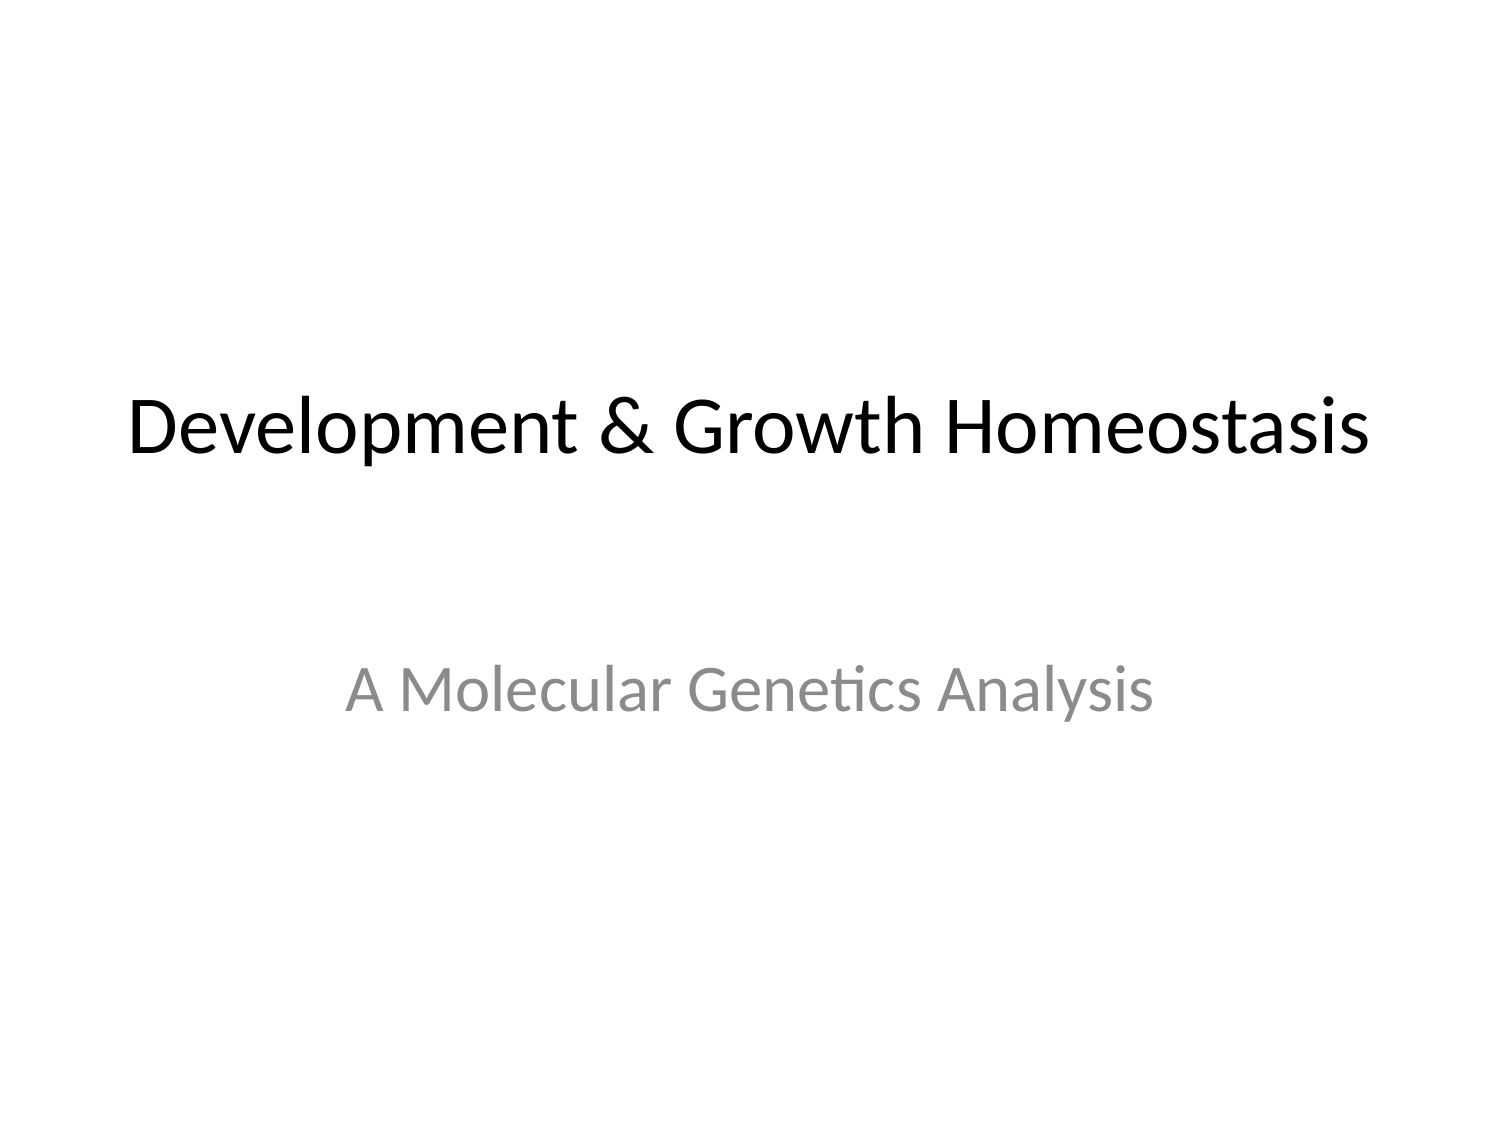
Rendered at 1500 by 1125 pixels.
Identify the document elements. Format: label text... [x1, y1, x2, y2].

title Development & Growth Homeostasis [112, 349, 1388, 591]
subtitle A Molecular Genetics Analysis [225, 637, 1275, 925]
